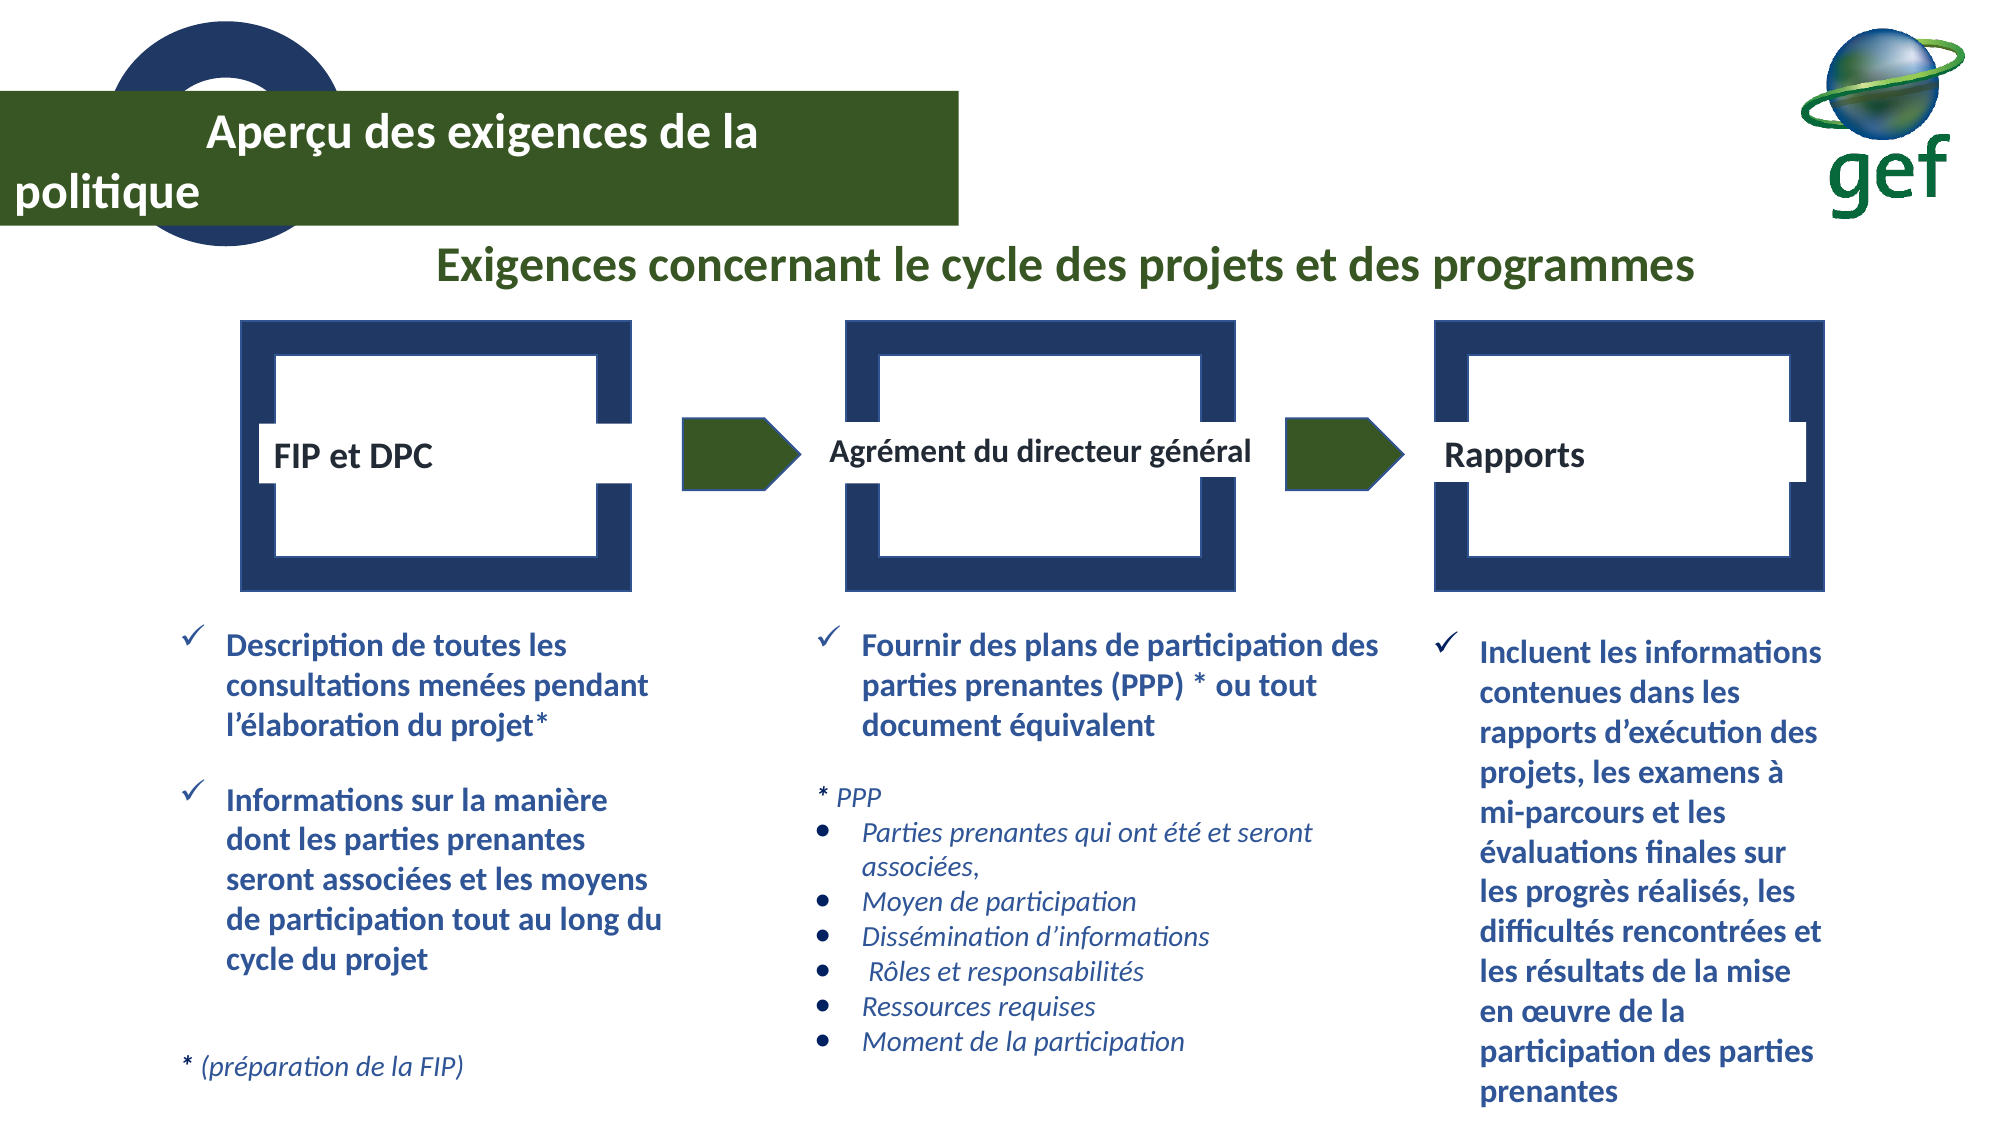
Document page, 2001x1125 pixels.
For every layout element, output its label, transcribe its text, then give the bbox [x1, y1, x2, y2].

picture [1796, 22, 1969, 224]
text_box Incluent les informations contenues dans les rapports d’exécution des projets, les examens à mi-parcours et les évaluations finales sur les progrès réalisés, les difficultés rencontrées et les résultats de la mise en œuvre de la participation des parties prenantes [1417, 622, 1841, 1125]
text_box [241, 320, 1825, 591]
text_box Exigences concernant le cycle des projets et des programmes [421, 223, 1797, 299]
text_box Aperçu des exigences de la politique [0, 90, 959, 226]
text_box [114, 20, 338, 90]
text_box [155, 226, 297, 248]
text_box Fournir des plans de participation des parties prenantes (PPP) * ou tout document équivalent * PPP Parties prenantes qui ont été et seront associées, Moyen de participation Dissémination d’informations Rôles et responsabilités Ressources requises Moment de la participation [800, 615, 1404, 1100]
text_box Description de toutes les consultations menées pendant l’élaboration du projet* Informations sur la manière dont les parties prenantes seront associées et les moyens de participation tout au long du cycle du projet * (préparation de la FIP) [164, 615, 683, 1090]
